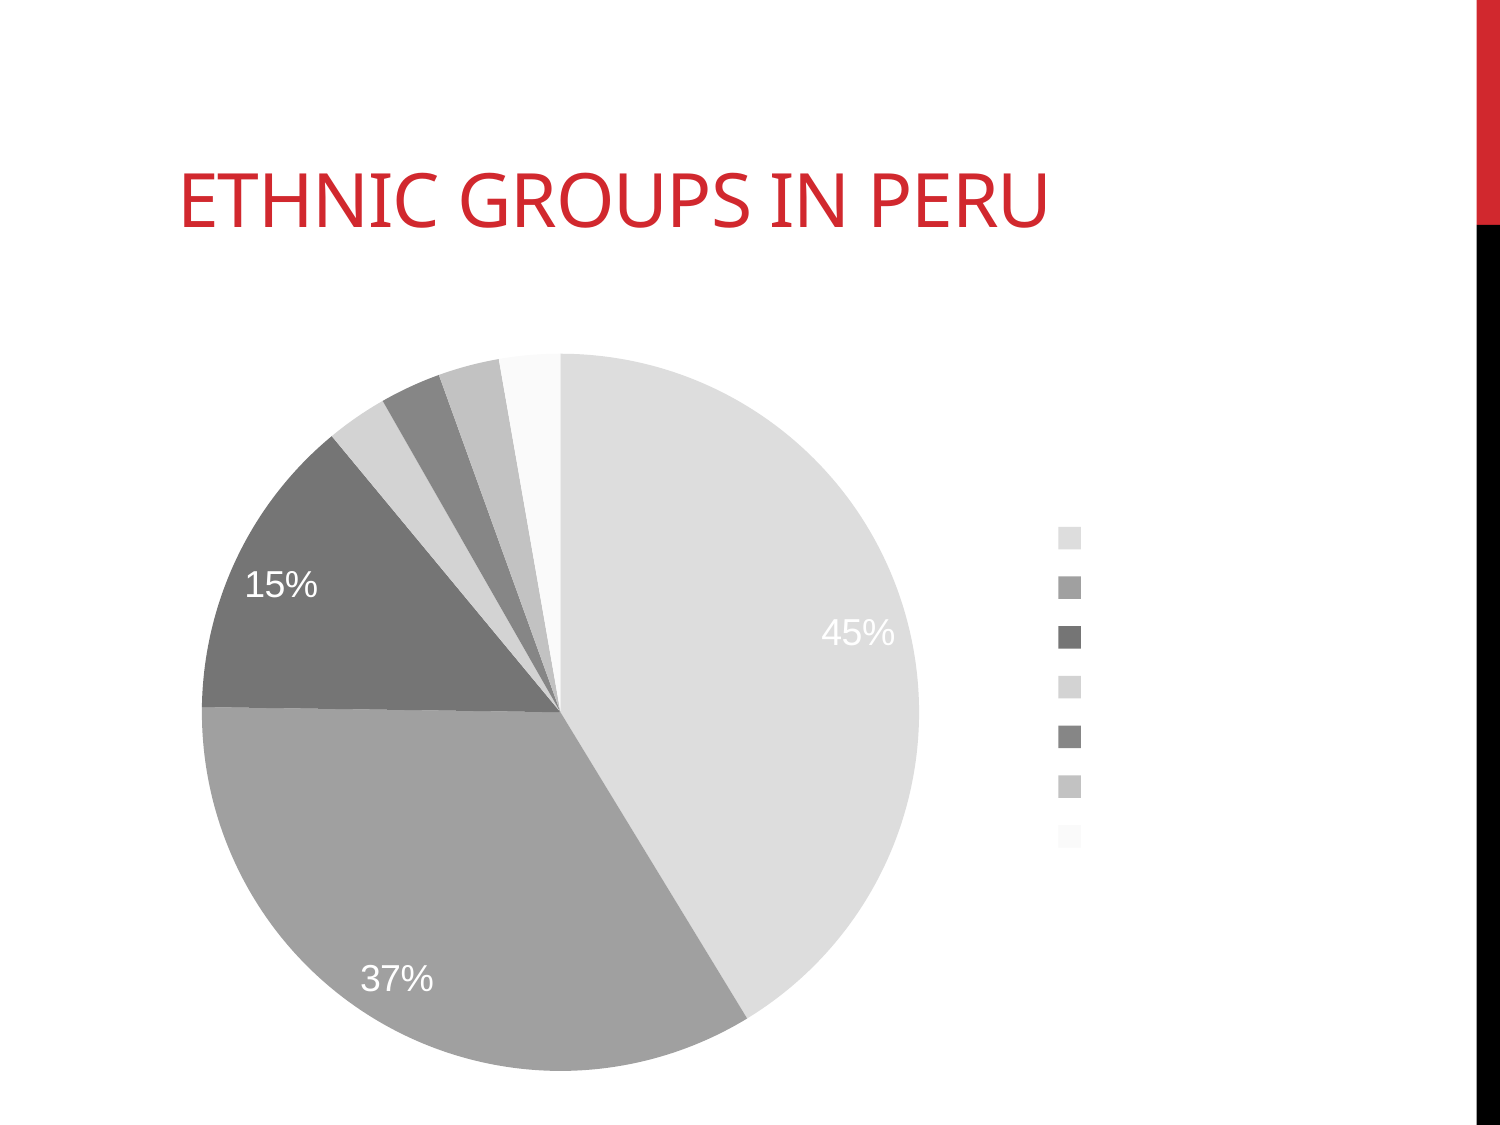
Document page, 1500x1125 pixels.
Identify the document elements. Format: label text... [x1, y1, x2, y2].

chart [74, 286, 1301, 1088]
title Ethnic Groups in Peru [162, 25, 1363, 250]
